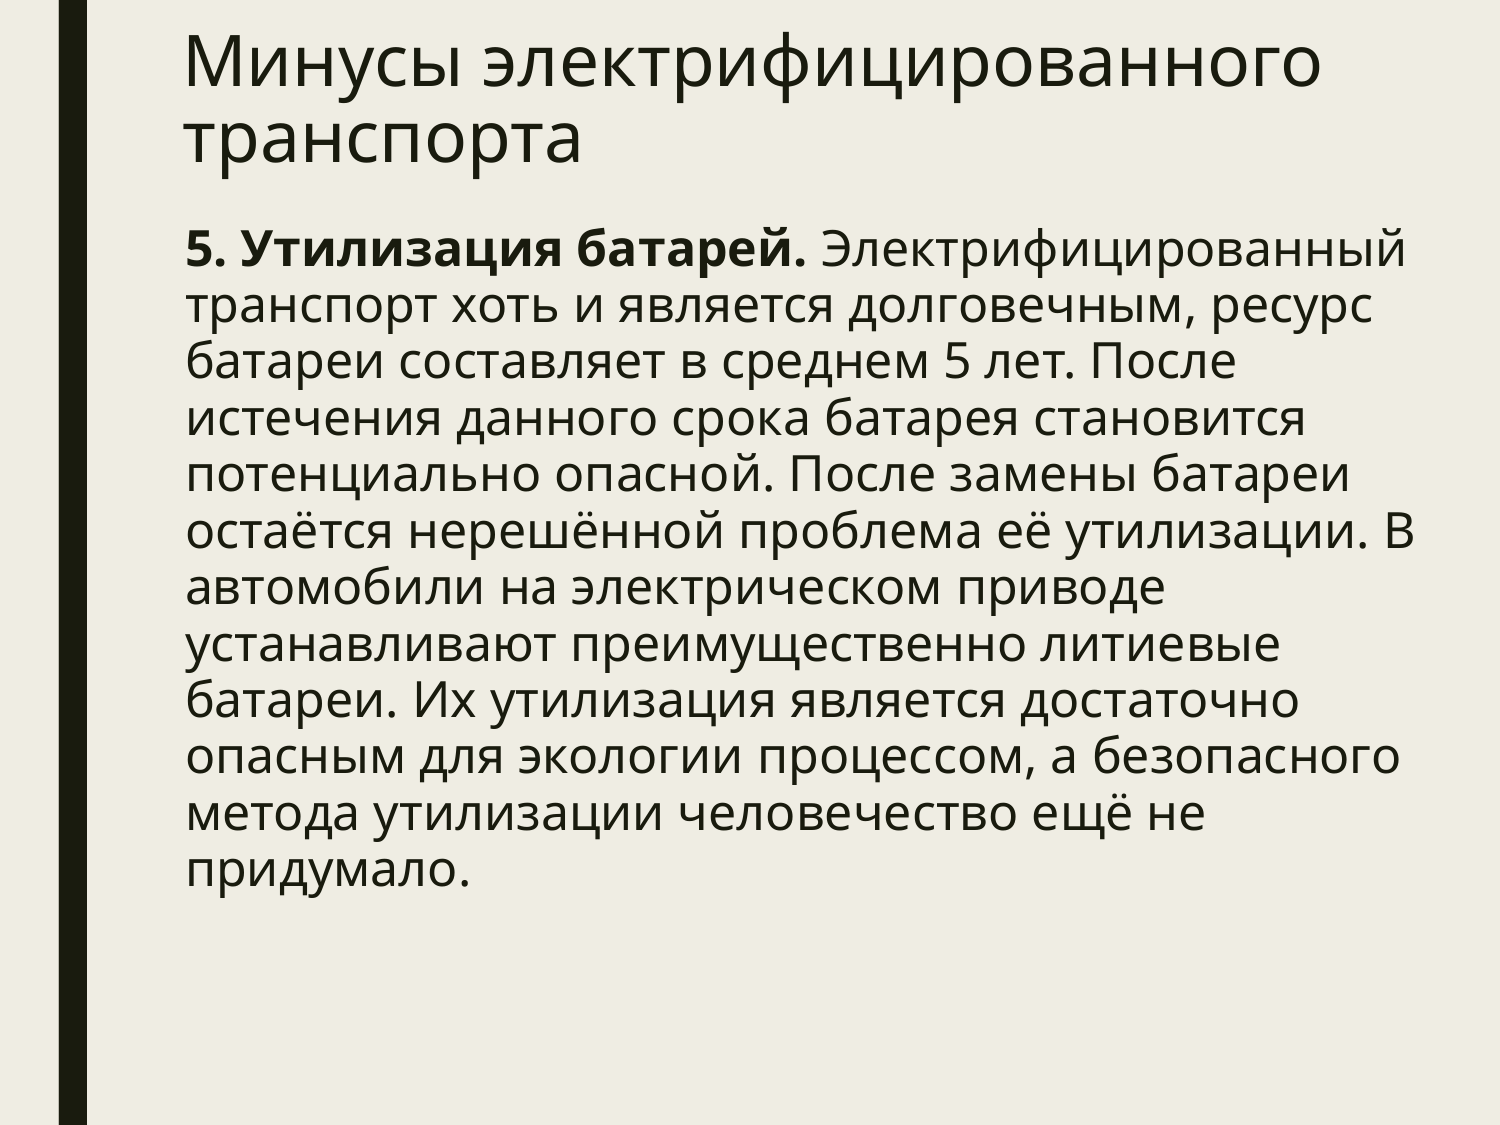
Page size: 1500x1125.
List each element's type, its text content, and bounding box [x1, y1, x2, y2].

title Минусы электрифицированного транспорта [167, 17, 1349, 262]
list 5. Утилизация батарей. Электрифицированный транспорт хоть и является долговечным, ресурс батареи составляет в среднем 5 лет. После истечения данного срока батарея становится потенциально опасной. После замены батареи остаётся нерешённой проблема её утилизации. В автомобили на электрическом приводе устанавливают преимущественно литиевые батареи. Их утилизация является достаточно опасным для экологии процессом, а безопасного метода утилизации человечество ещё не придумало. [170, 213, 1461, 1096]
